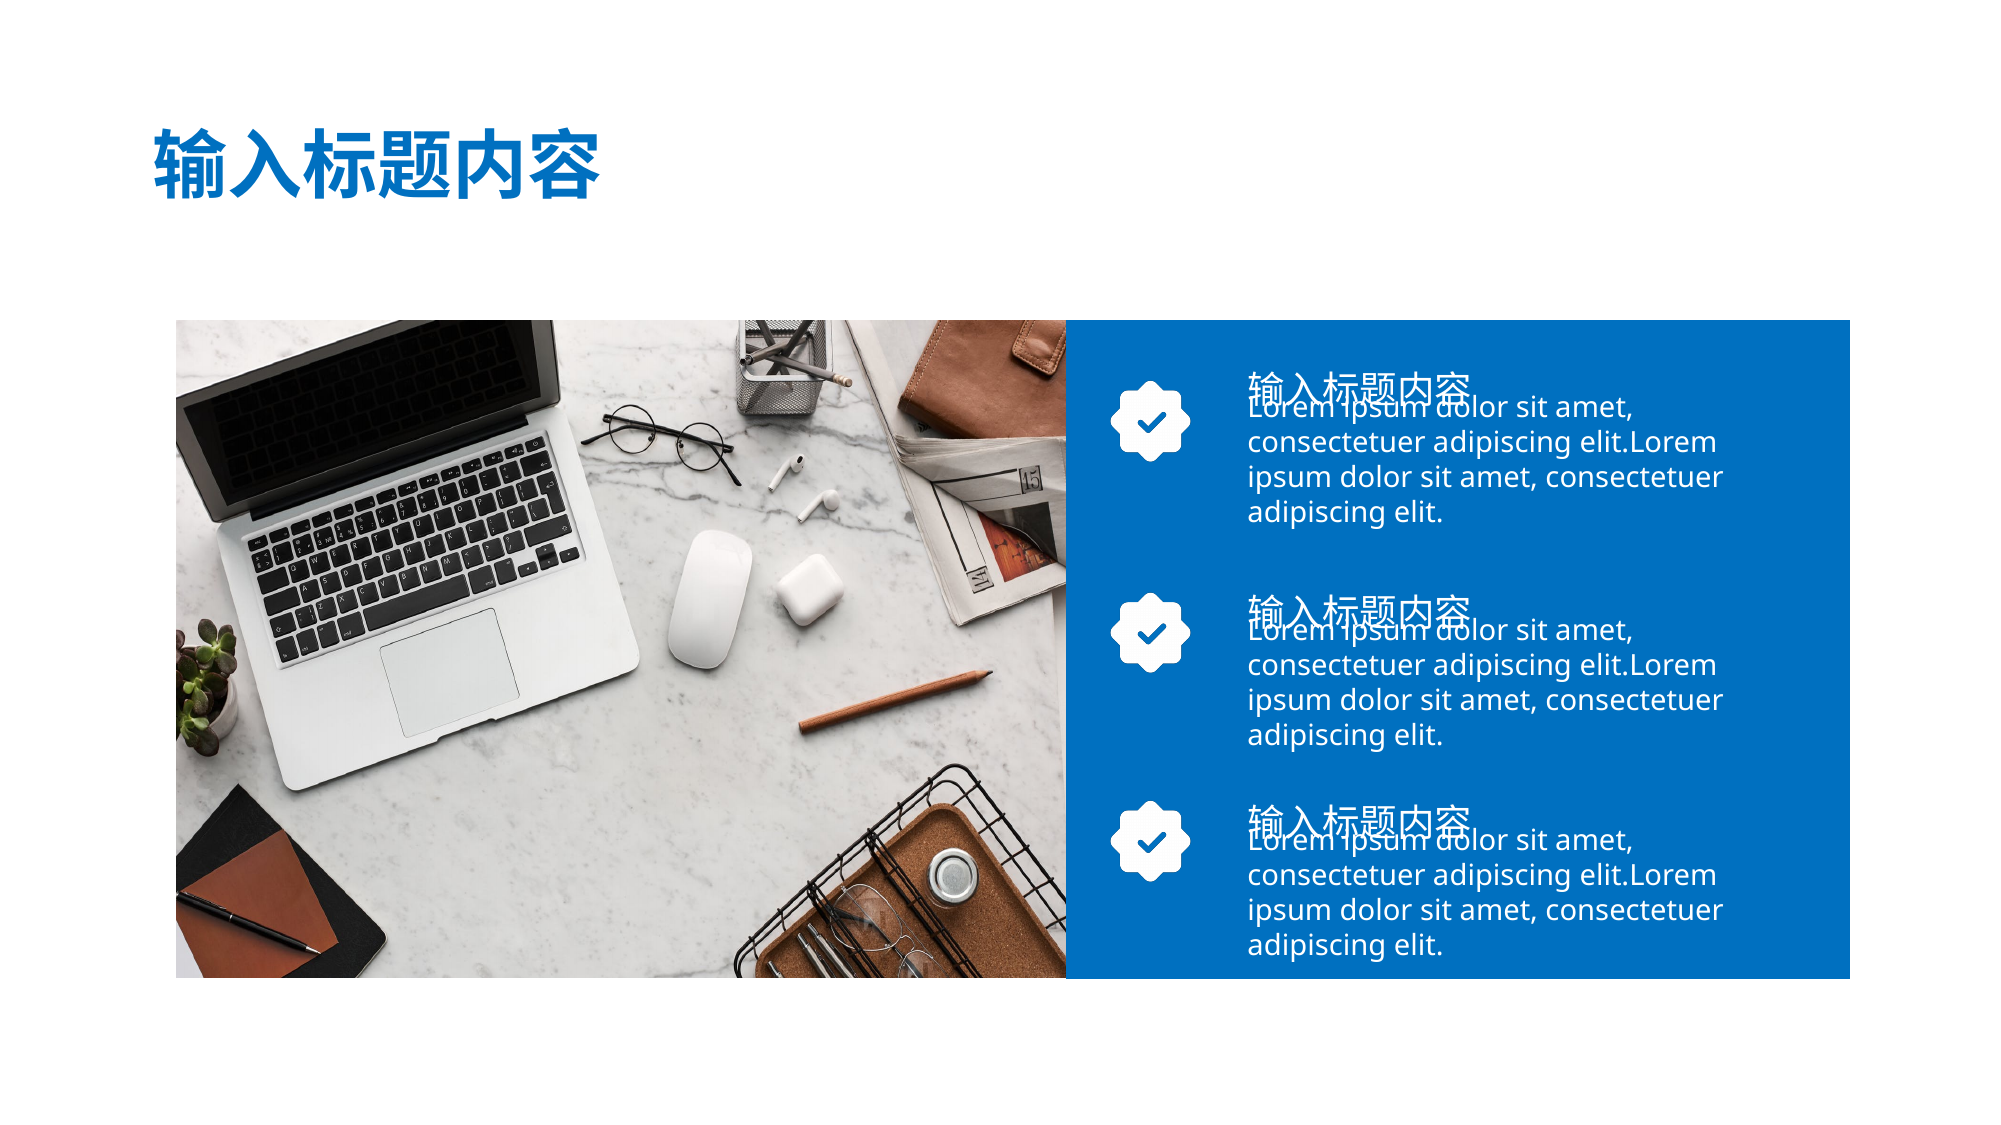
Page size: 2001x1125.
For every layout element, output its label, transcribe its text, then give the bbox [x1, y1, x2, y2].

title 输入标题内容 [137, 59, 1863, 278]
text_box Lorem ipsum dolor sit amet, consectetuer adipiscing elit.Lorem ipsum dolor sit amet, consectetuer adipiscing elit. [1232, 419, 1816, 532]
picture [1103, 793, 1198, 889]
text_box 输入标题内容 [1232, 581, 1542, 642]
picture [1103, 373, 1198, 469]
text_box 输入标题内容 [1232, 791, 1542, 852]
text_box Lorem ipsum dolor sit amet, consectetuer adipiscing elit.Lorem ipsum dolor sit amet, consectetuer adipiscing elit. [1232, 852, 1816, 965]
text_box Lorem ipsum dolor sit amet, consectetuer adipiscing elit.Lorem ipsum dolor sit amet, consectetuer adipiscing elit. [1232, 642, 1816, 755]
picture [1103, 585, 1198, 680]
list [176, 320, 1066, 978]
text_box [1066, 320, 1850, 979]
text_box 输入标题内容 [1232, 358, 1542, 419]
